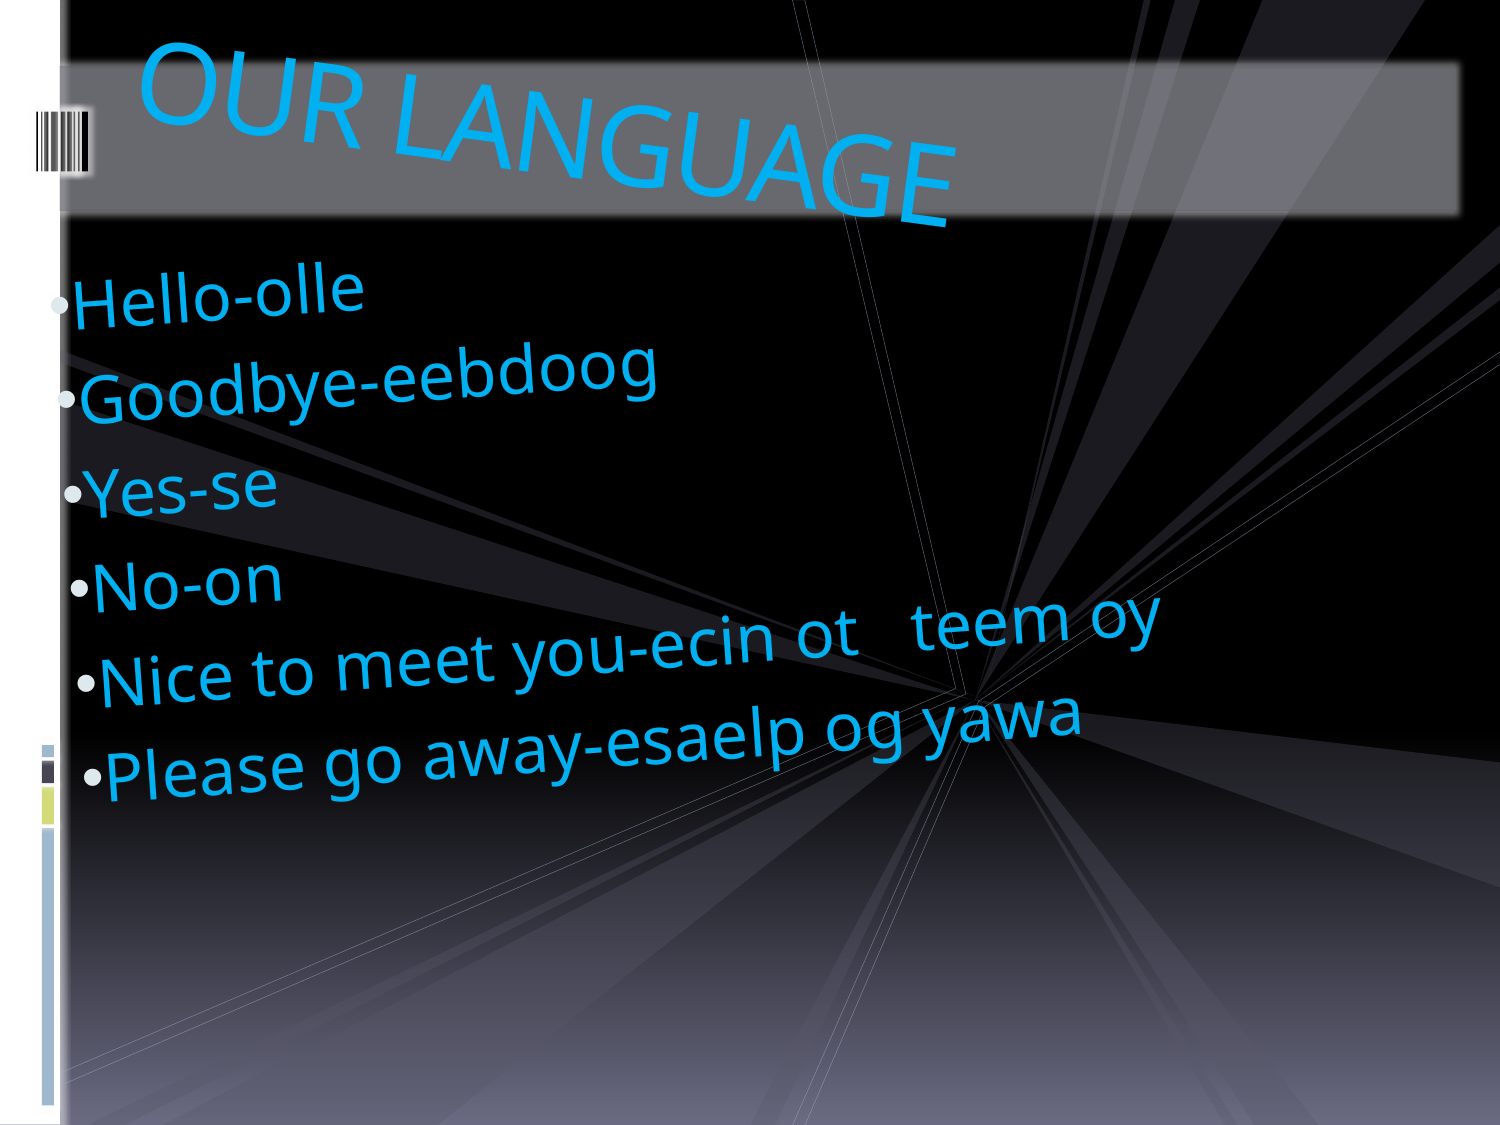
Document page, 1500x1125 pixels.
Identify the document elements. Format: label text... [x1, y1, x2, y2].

list Hello-olle Goodbye-eebdoog Yes-se No-on Nice to meet you-ecin ot teem oy Please go away-esaelp og yawa [22, 158, 1500, 1125]
title OUR LANGUAGE [111, 0, 1459, 333]
